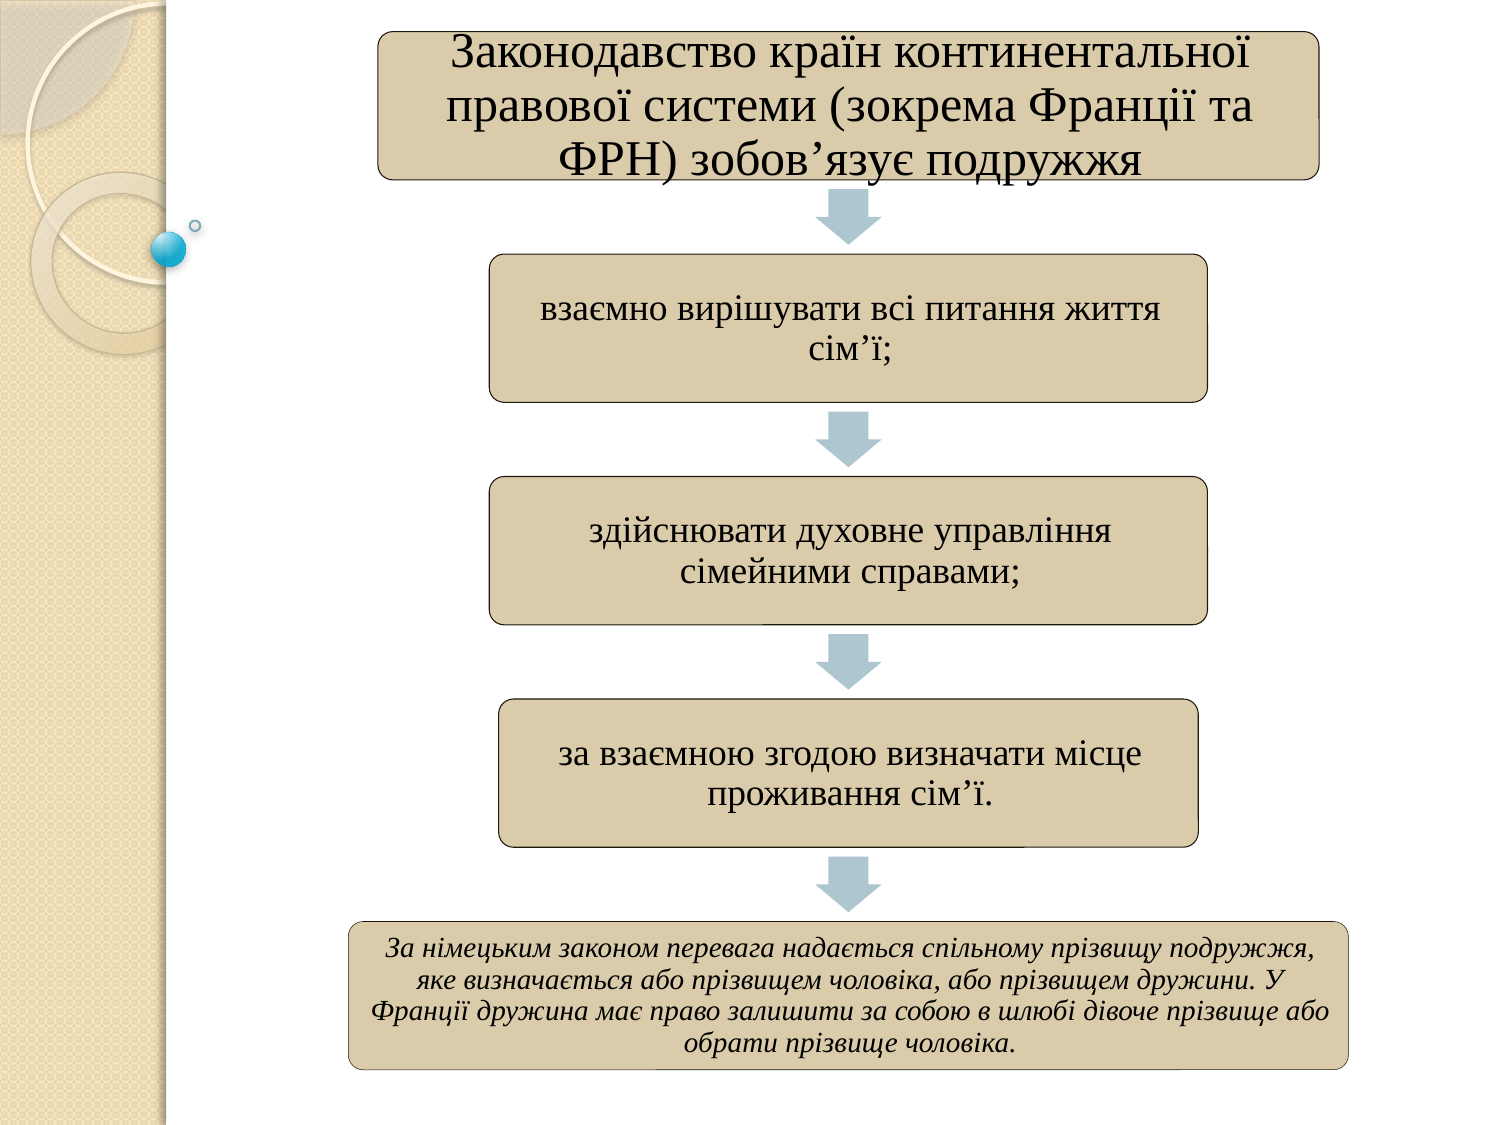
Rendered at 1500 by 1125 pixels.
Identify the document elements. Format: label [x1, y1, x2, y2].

text_box [249, 30, 1448, 1071]
